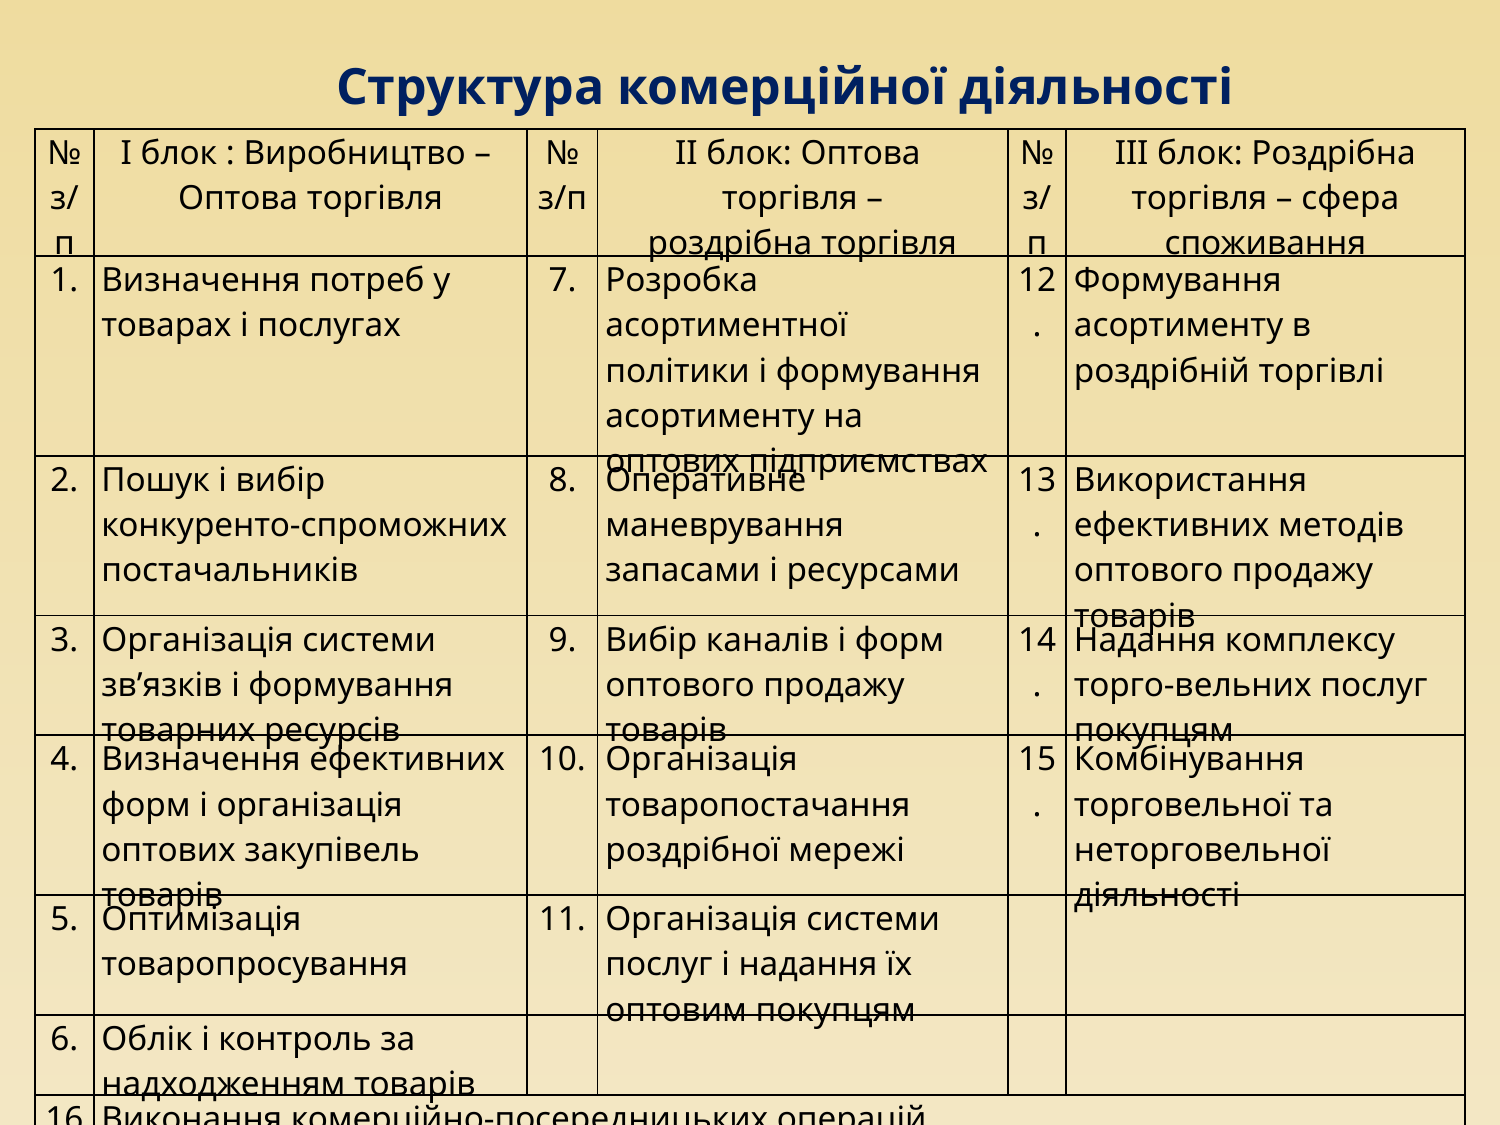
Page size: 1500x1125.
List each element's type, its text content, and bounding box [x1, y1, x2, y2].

table_cell 2. [36, 457, 93, 615]
table_cell Визначення ефективних форм і організація оптових закупівель товарів [95, 736, 526, 894]
table_header ІІ блок: Оптова торгівля – роздрібна торгівля [598, 130, 1007, 255]
table_cell Визначення потреб у товарах і послугах [95, 257, 526, 455]
table_cell [1009, 1016, 1065, 1094]
table_header № з/п [36, 130, 93, 255]
table_cell 14. [1009, 616, 1065, 734]
text_box Структура комерційної діяльності [199, 46, 1371, 122]
table_cell Виконання комерційно-посередницьких операцій [95, 1096, 1464, 1125]
table_header І блок : Виробництво – Оптова торгівля [95, 130, 526, 255]
table_cell Використання ефективних методів оптового продажу товарів [1067, 457, 1464, 615]
table_cell 12. [1009, 257, 1065, 455]
table_cell 6. [36, 1016, 93, 1094]
table_cell Вибір каналів і форм оптового продажу товарів [598, 616, 1007, 734]
table_cell 4. [36, 736, 93, 894]
table_cell [1067, 1016, 1464, 1094]
table_cell 10. [528, 736, 597, 894]
table_cell [598, 1016, 1007, 1094]
table_cell Організація системи зв’язків і формування товарних ресурсів [95, 616, 526, 734]
table_cell 16. [36, 1096, 93, 1125]
table_cell Облік і контроль за надходженням товарів [95, 1016, 526, 1094]
table_cell Організація системи послуг і надання їх оптовим покупцям [598, 896, 1007, 1014]
table_cell Комбінування торговельної та неторговельної діяльності [1067, 736, 1464, 894]
table_cell Розробка асортиментної політики і формування асортименту на оптових підприємствах [598, 257, 1007, 455]
table_cell 1. [36, 257, 93, 455]
table_cell Формування асортименту в роздрібній торгівлі [1067, 257, 1464, 455]
table_header ІІІ блок: Роздрібна торгівля – сфера споживання [1067, 130, 1464, 255]
table_cell Оперативне маневрування запасами і ресурсами [598, 457, 1007, 615]
table_cell 9. [528, 616, 597, 734]
table_cell 3. [36, 616, 93, 734]
table_cell [1067, 896, 1464, 1014]
table_cell [528, 1016, 597, 1094]
table_cell Організація товаропостачання роздрібної мережі [598, 736, 1007, 894]
table_cell 15. [1009, 736, 1065, 894]
table_header № з/п [528, 130, 597, 255]
table_cell 13. [1009, 457, 1065, 615]
table_cell 8. [528, 457, 597, 615]
table_cell Оптимізація товаропросування [95, 896, 526, 1014]
table_cell Пошук і вибір конкуренто-спроможних постачальників [95, 457, 526, 615]
table_cell Надання комплексу торго-вельних послуг покупцям [1067, 616, 1464, 734]
table_cell 5. [36, 896, 93, 1014]
table_cell 11. [528, 896, 597, 1014]
table_header № з/п [1009, 130, 1065, 255]
table_cell 7. [528, 257, 597, 455]
table_cell [1009, 896, 1065, 1014]
